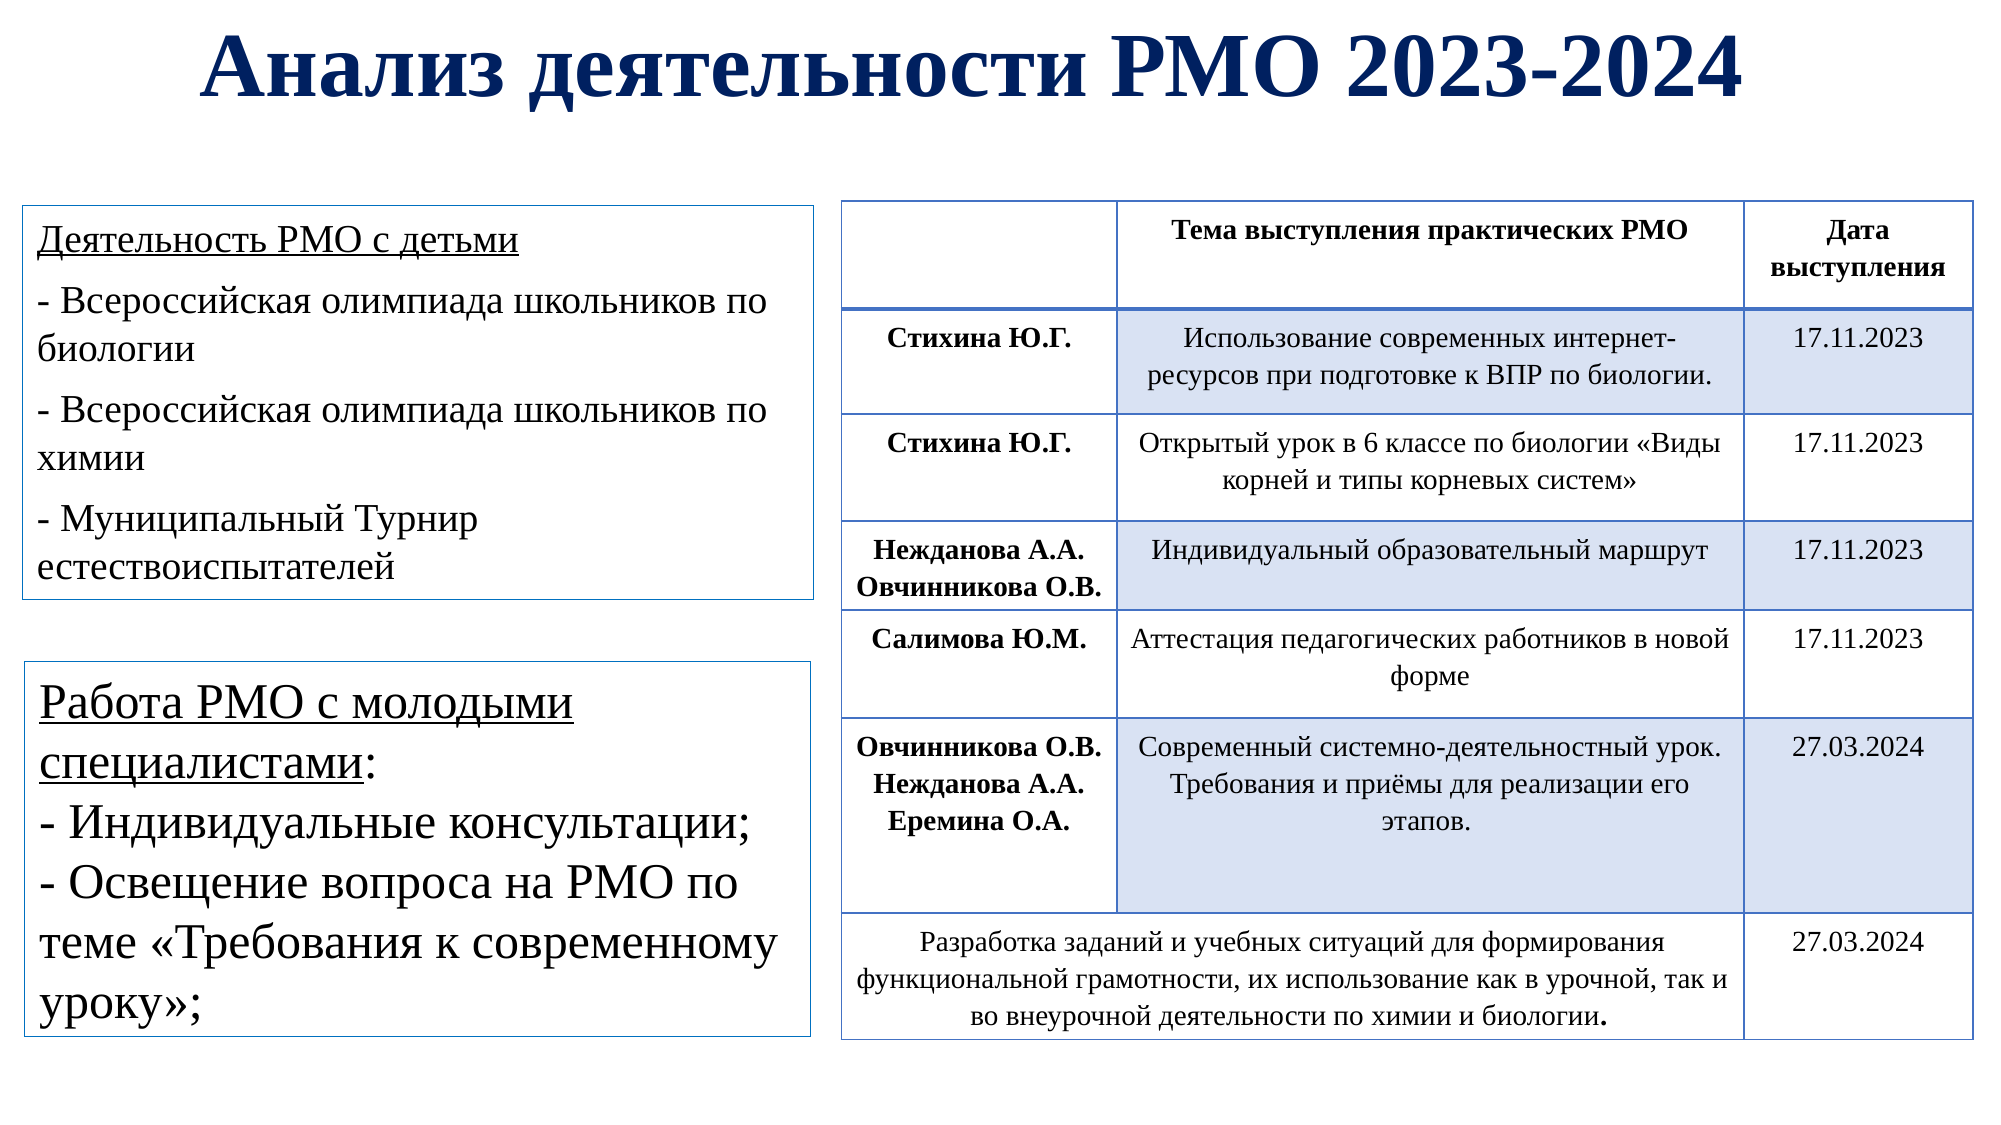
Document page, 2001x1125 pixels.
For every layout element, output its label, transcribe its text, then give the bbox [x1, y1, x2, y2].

text_box Деятельность РМО с детьми - Всероссийская олимпиада школьников по биологии - Всероссийская олимпиада школьников по химии - Муниципальный Турнир естествоиспытателей [22, 205, 814, 600]
table_cell 27.03.2024 [1745, 914, 1972, 1039]
table_cell 17.11.2023 [1745, 415, 1972, 520]
table_cell Стихина Ю.Г. [842, 415, 1116, 520]
table_cell Использование современных интернет-ресурсов при подготовке к ВПР по биологии. [1118, 311, 1743, 413]
table_cell 27.03.2024 [1745, 719, 1972, 912]
table_cell Современный системно-деятельностный урок. Требования и приёмы для реализации его этапов. [1118, 719, 1743, 912]
table_header Тема выступления практических РМО [1118, 202, 1743, 307]
table_cell Овчинникова О.В. Нежданова А.А. Еремина О.А. [842, 719, 1116, 912]
table_header [842, 202, 1116, 307]
table_cell Индивидуальный образовательный маршрут [1118, 522, 1743, 609]
table_cell 17.11.2023 [1745, 311, 1972, 413]
table_cell 17.11.2023 [1745, 611, 1972, 717]
table_cell Нежданова А.А. Овчинникова О.В. [842, 522, 1116, 609]
table_cell Открытый урок в 6 классе по биологии «Виды корней и типы корневых систем» [1118, 415, 1743, 520]
table_cell 17.11.2023 [1745, 522, 1972, 609]
text_box Анализ деятельности РМО 2023-2024 [109, 0, 1835, 176]
table_header Дата выступления [1745, 202, 1972, 307]
table_cell Аттестация педагогических работников в новой форме [1118, 611, 1743, 717]
table_cell Салимова Ю.М. [842, 611, 1116, 717]
table_cell Разработка заданий и учебных ситуаций для формирования функциональной грамотности, их использование как в урочной, так и во внеурочной деятельности по химии и биологии. [842, 914, 1743, 1039]
text_box Работа РМО с молодыми специалистами: - Индивидуальные консультации; - Освещение вопроса на РМО по теме «Требования к современному уроку»; [24, 661, 811, 1037]
table_cell Стихина Ю.Г. [842, 311, 1116, 413]
